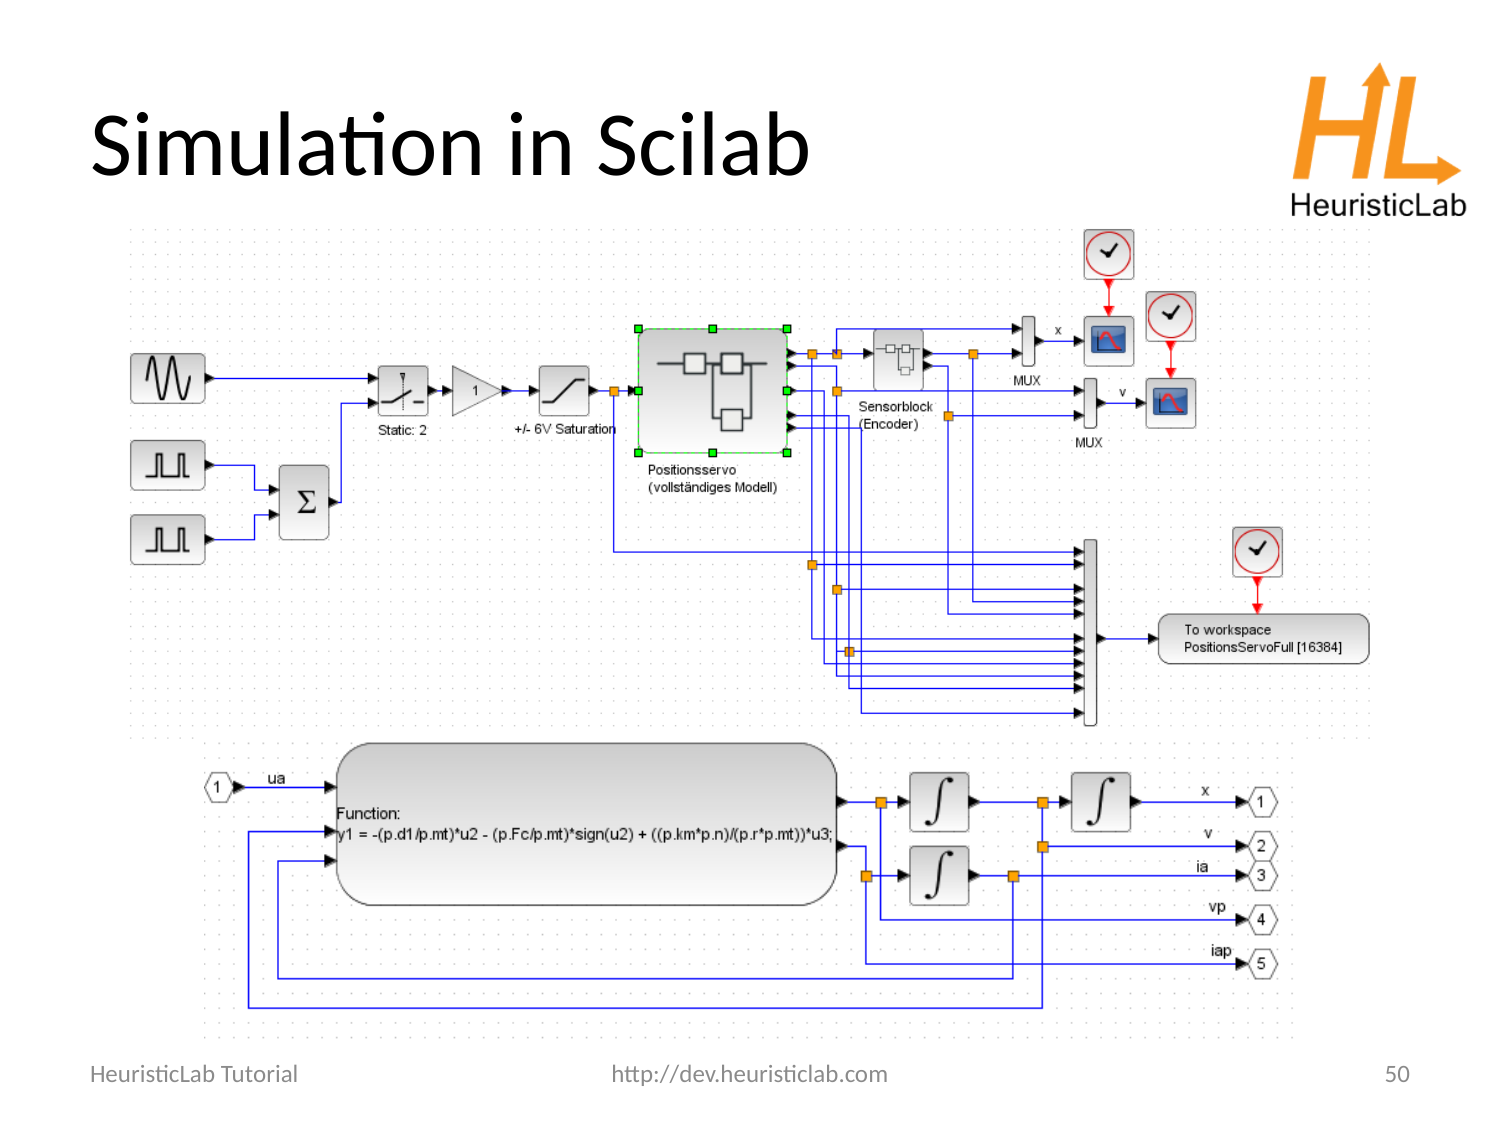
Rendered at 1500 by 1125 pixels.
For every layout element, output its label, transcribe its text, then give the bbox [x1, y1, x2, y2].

picture [124, 27, 1474, 1043]
slide_number HeuristicLab Tutorial [75, 1042, 425, 1103]
title Simulation in Scilab [75, 45, 1282, 233]
footer http://dev.heuristiclab.com [512, 1052, 988, 1103]
slide_number 50 [1074, 1042, 1425, 1103]
